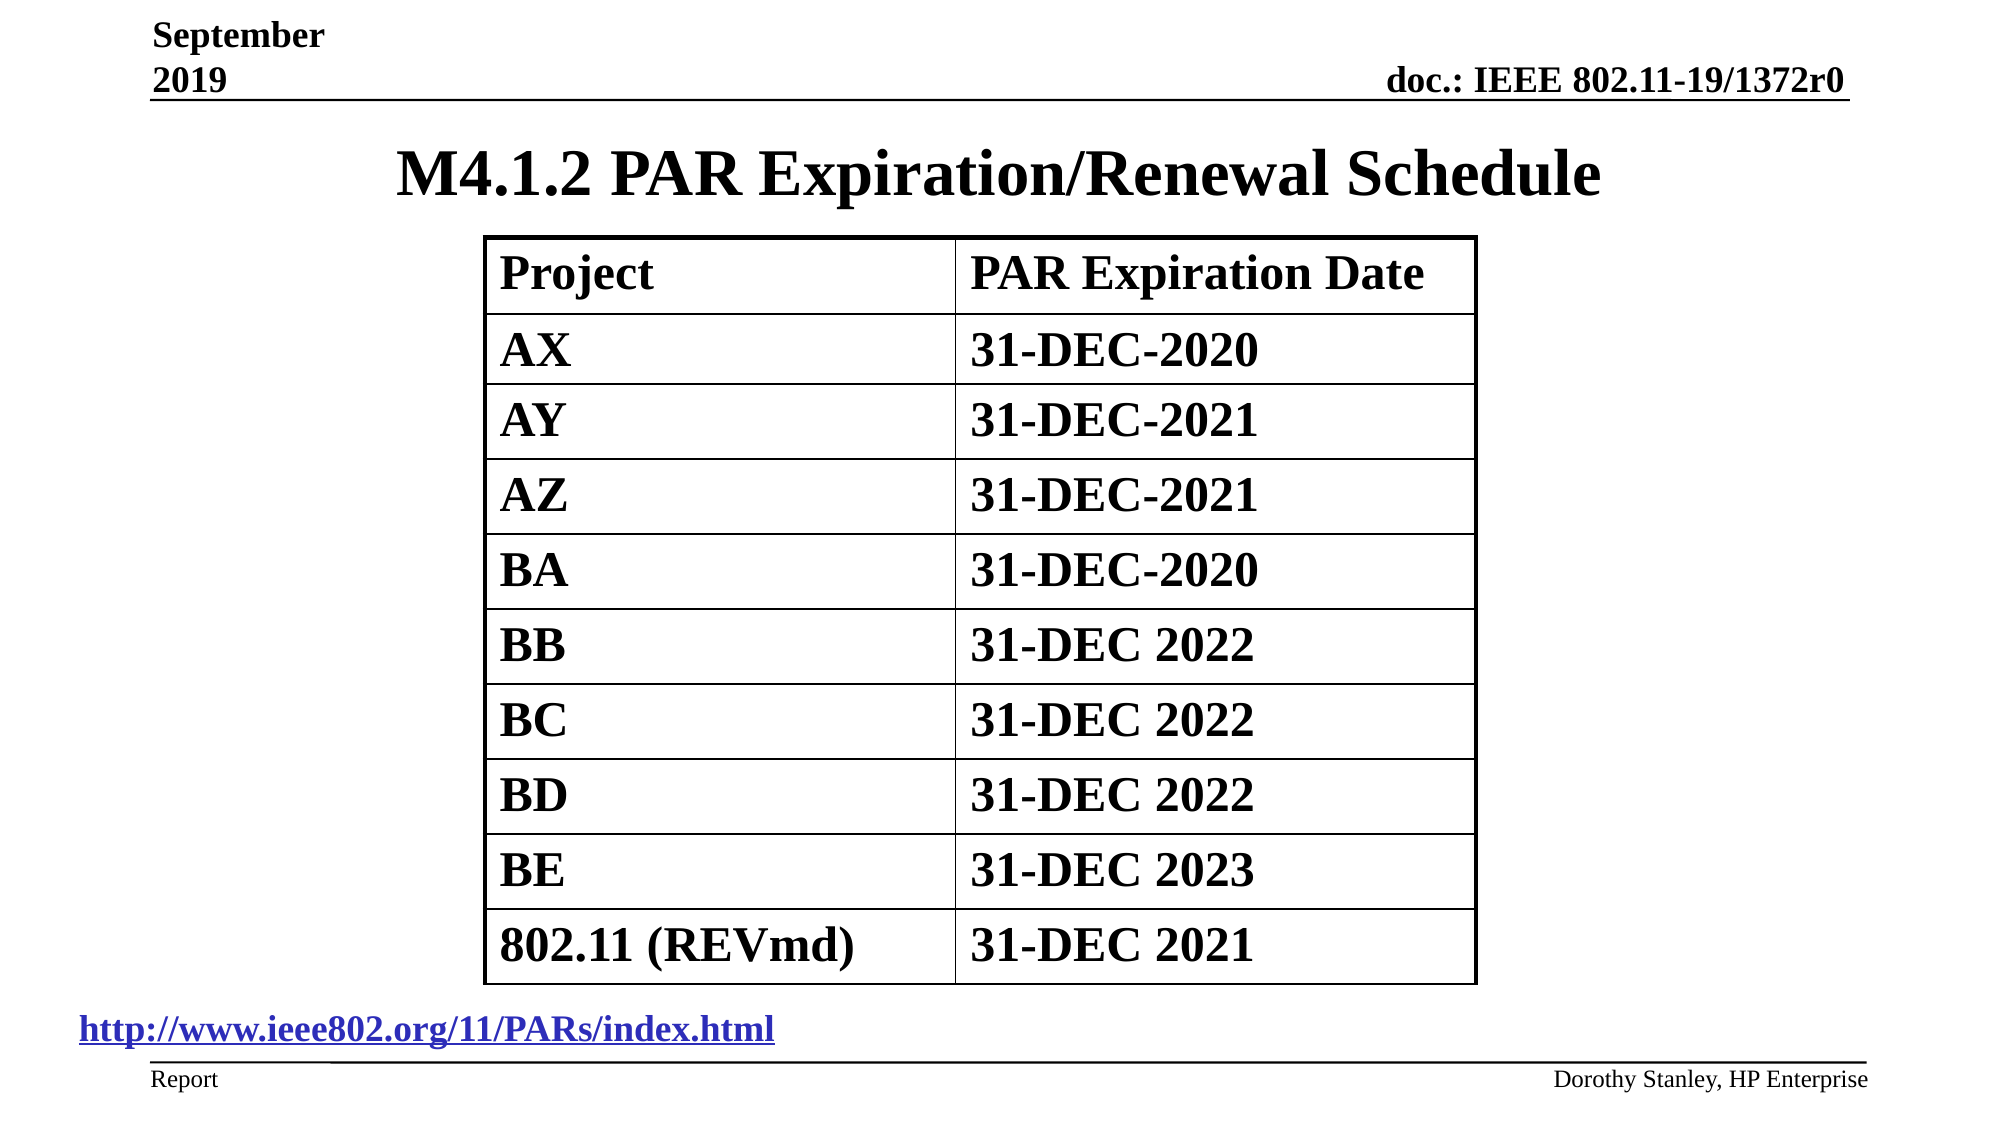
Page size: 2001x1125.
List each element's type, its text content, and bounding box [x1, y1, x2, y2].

table_cell BE [487, 835, 955, 908]
table_cell AZ [487, 460, 955, 533]
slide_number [152, 54, 406, 101]
table_cell 31-DEC 2022 [956, 760, 1474, 833]
table_cell AX [487, 315, 955, 383]
table_cell BB [487, 610, 955, 683]
table_cell 31-DEC-2020 [956, 315, 1474, 383]
table_cell 31-DEC 2021 [956, 910, 1474, 983]
title M4.1.2 PAR Expiration/Renewal Schedule [362, 112, 1638, 225]
table_cell 31-DEC 2022 [956, 685, 1474, 758]
table_cell BD [487, 760, 955, 833]
table_cell BA [487, 535, 955, 608]
table_cell AY [487, 385, 955, 458]
table_header PAR Expiration Date [956, 240, 1474, 313]
table_cell 31-DEC 2023 [956, 835, 1474, 908]
table_cell BC [487, 685, 955, 758]
table_cell 802.11 (REVmd) [487, 910, 955, 983]
table_cell 31-DEC-2021 [956, 385, 1474, 458]
table_cell 31-DEC-2020 [956, 535, 1474, 608]
table_cell 31-DEC 2022 [956, 610, 1474, 683]
table_header Project [487, 240, 955, 313]
table_cell 31-DEC-2021 [956, 460, 1474, 533]
text_box http://www.ieee802.org/11/PARs/index.html [63, 996, 791, 1057]
footer Dorothy Stanley, HP Enterprise [1512, 1061, 1869, 1093]
